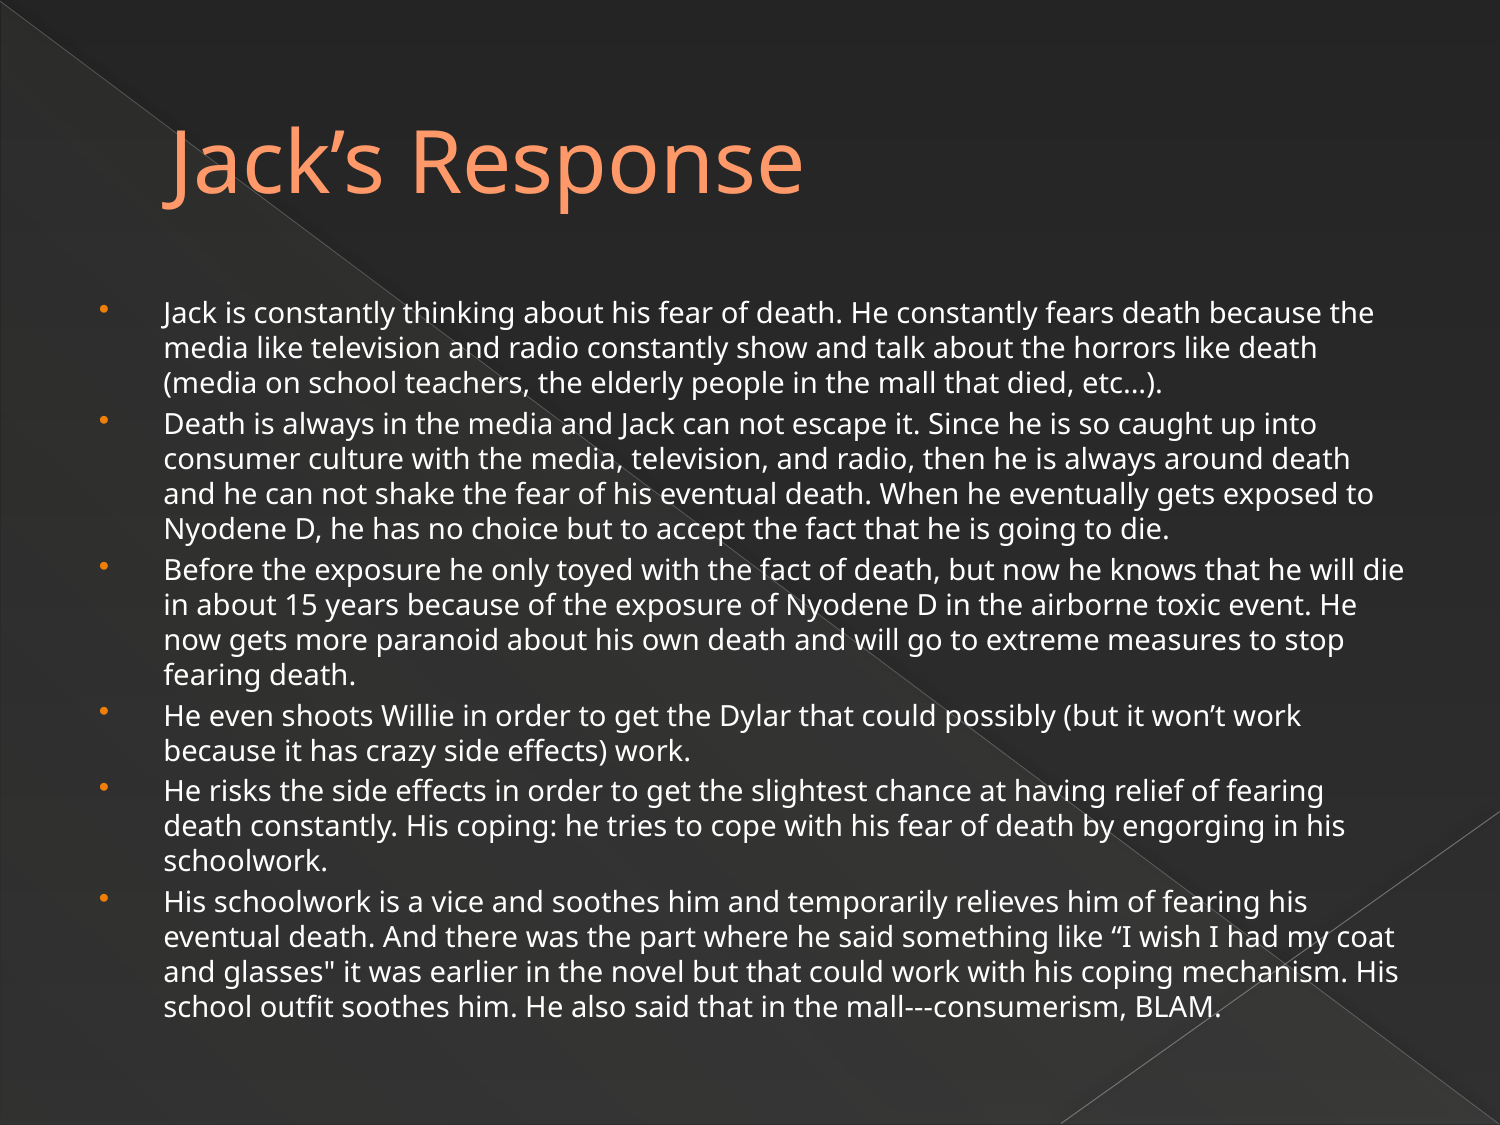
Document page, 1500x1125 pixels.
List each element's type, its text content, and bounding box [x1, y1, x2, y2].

title Jack’s Response [75, 43, 1425, 274]
list Jack is constantly thinking about his fear of death. He constantly fears death because the media like television and radio constantly show and talk about the horrors like death (media on school teachers, the elderly people in the mall that died, etc...). Death is always in the media and Jack can not escape it. Since he is so caught up into consumer culture with the media, television, and radio, then he is always around death and he can not shake the fear of his eventual death. When he eventually gets exposed to Nyodene D, he has no choice but to accept the fact that he is going to die. Before the exposure he only toyed with the fact of death, but now he knows that he will die in about 15 years because of the exposure of Nyodene D in the airborne toxic event. He now gets more paranoid about his own death and will go to extreme measures to stop fearing death. He even shoots Willie in order to get the Dylar that could possibly (but it won’t work because it has crazy side effects) work. He risks the side effects in order to get the slightest chance at having relief of fearing death constantly. His coping: he tries to cope with his fear of death by engorging in his schoolwork. His schoolwork is a vice and soothes him and temporarily relieves him of fearing his eventual death. And there was the part where he said something like “I wish I had my coat and glasses" it was earlier in the novel but that could work with his coping mechanism. His school outfit soothes him. He also said that in the mall---consumerism, BLAM. [75, 287, 1425, 1075]
